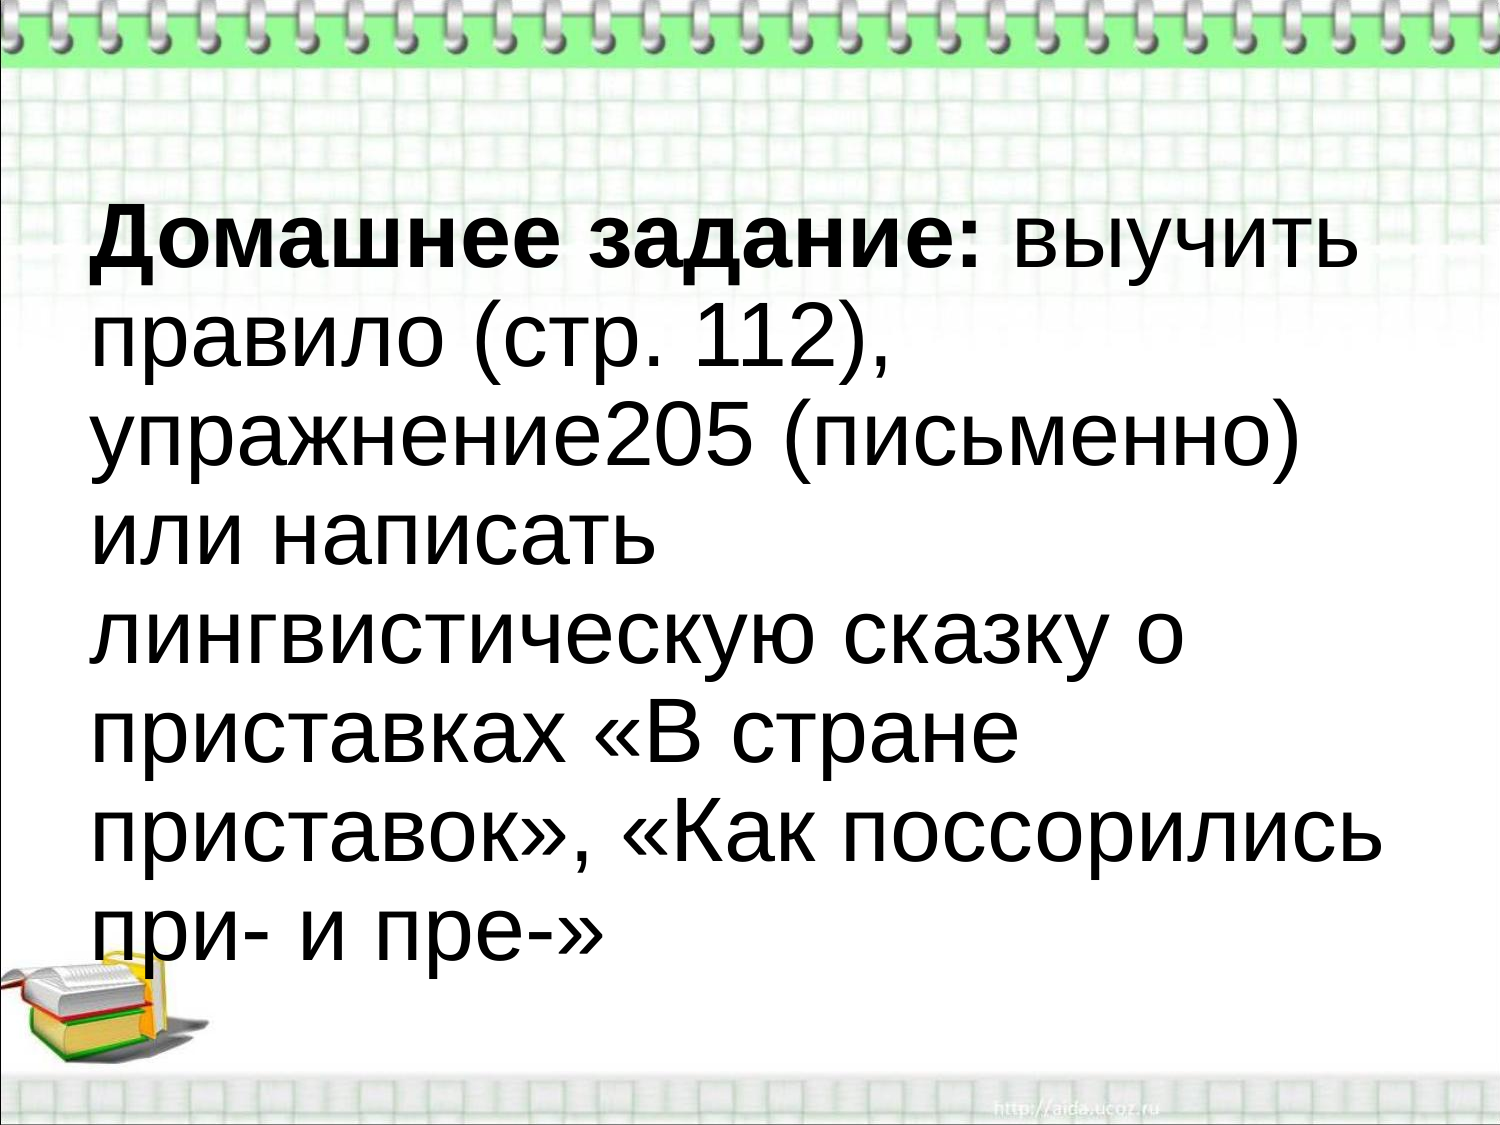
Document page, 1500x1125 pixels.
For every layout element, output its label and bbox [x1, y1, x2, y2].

picture [0, 0, 1500, 1125]
subtitle [75, 262, 1425, 1005]
